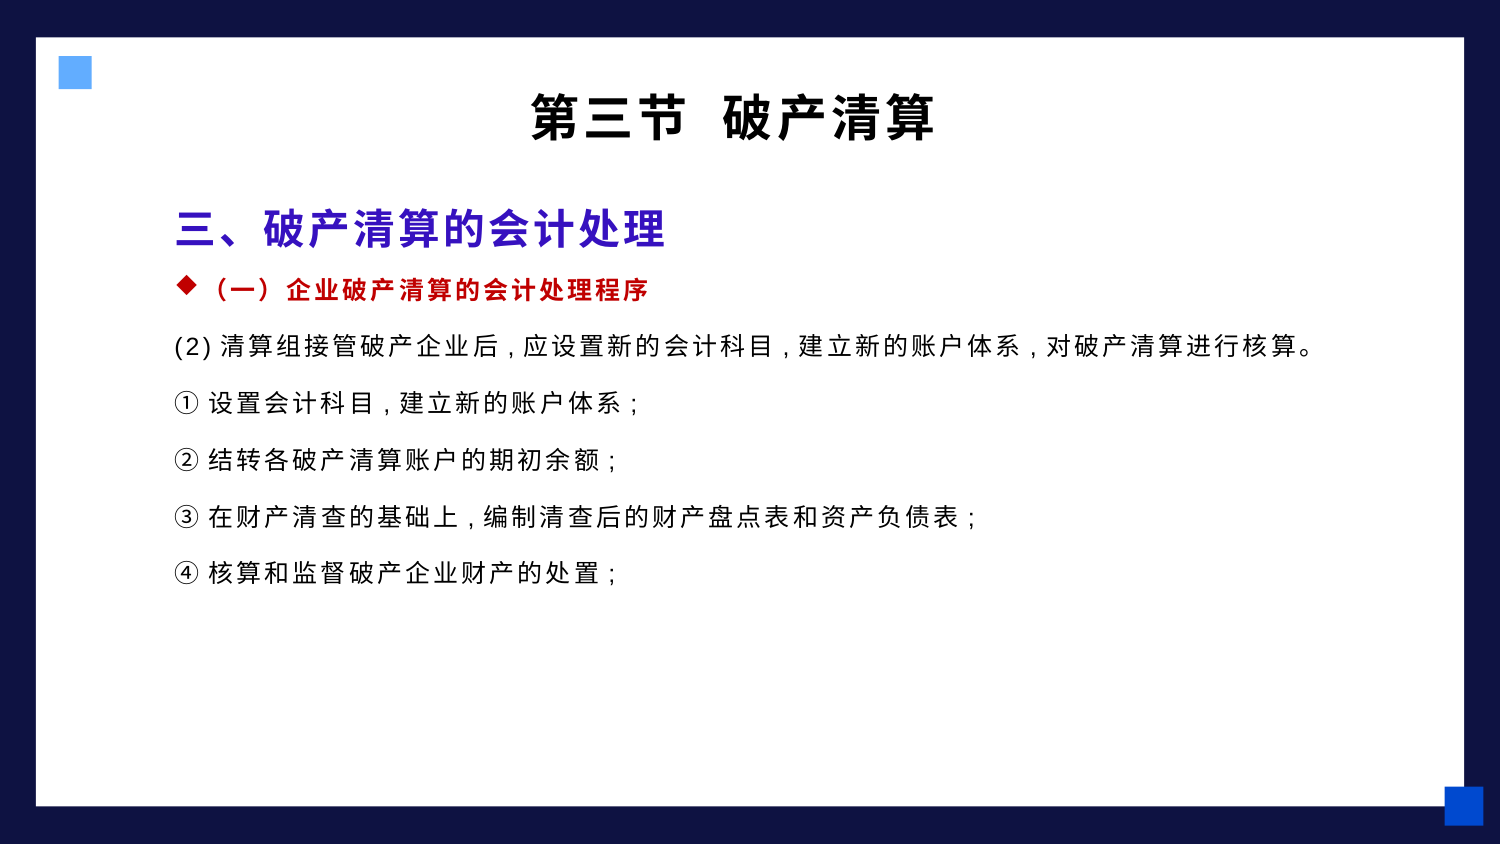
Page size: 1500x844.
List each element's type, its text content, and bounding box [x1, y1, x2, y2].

text_box 第三节 破产清算 [514, 79, 966, 155]
list （一）企业破产清算的会计处理程序 (2)清算组接管破产企业后,应设置新的会计科目,建立新的账户体系,对破产清算进行核算。 ①设置会计科目,建立新的账户体系; ②结转各破产清算账户的期初余额; ③在财产清查的基础上,编制清查后的财产盘点表和资产负债表; ④核算和监督破产企业财产的处置; [157, 268, 1343, 693]
title 三、破产清算的会计处理 [157, 173, 1343, 263]
